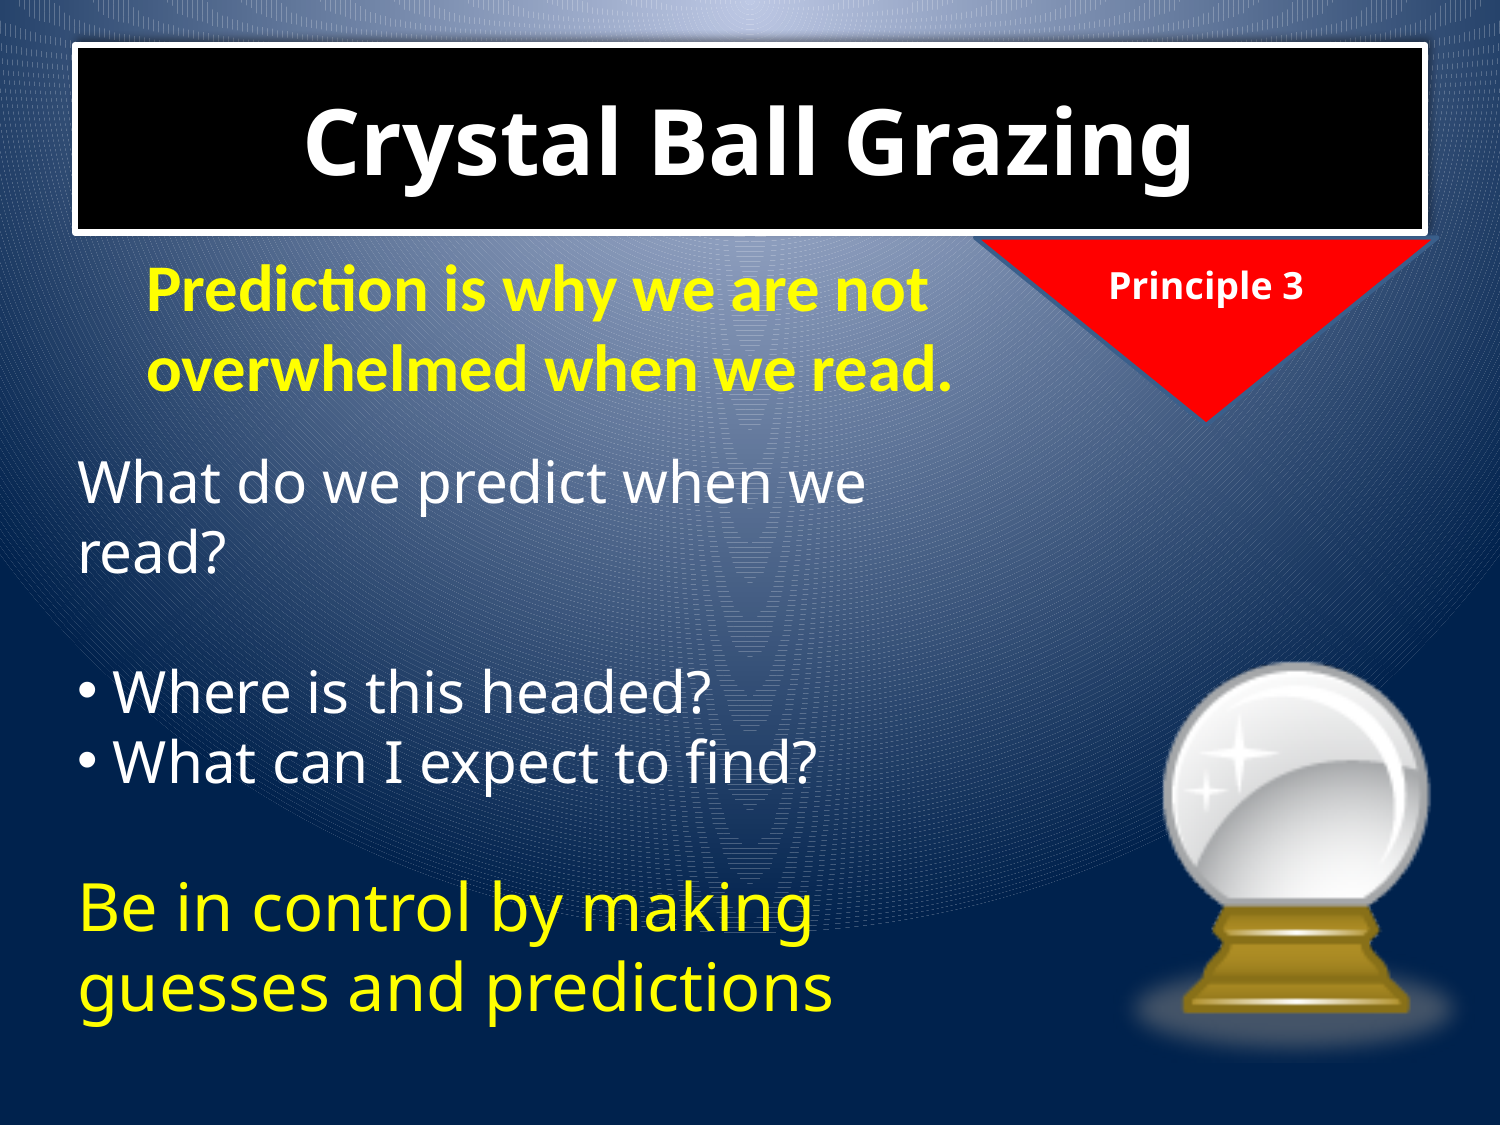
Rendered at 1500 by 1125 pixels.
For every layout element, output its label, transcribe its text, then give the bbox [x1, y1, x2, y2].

list Prediction is why we are not overwhelmed when we read. [75, 237, 988, 413]
picture [1087, 649, 1500, 1063]
title Crystal Ball Grazing [72, 42, 1428, 236]
text_box Principle 3 [988, 235, 1440, 427]
text_box What do we predict when we read? Where is this headed? What can I expect to find? Be in control by making guesses and predictions [62, 437, 1038, 1077]
